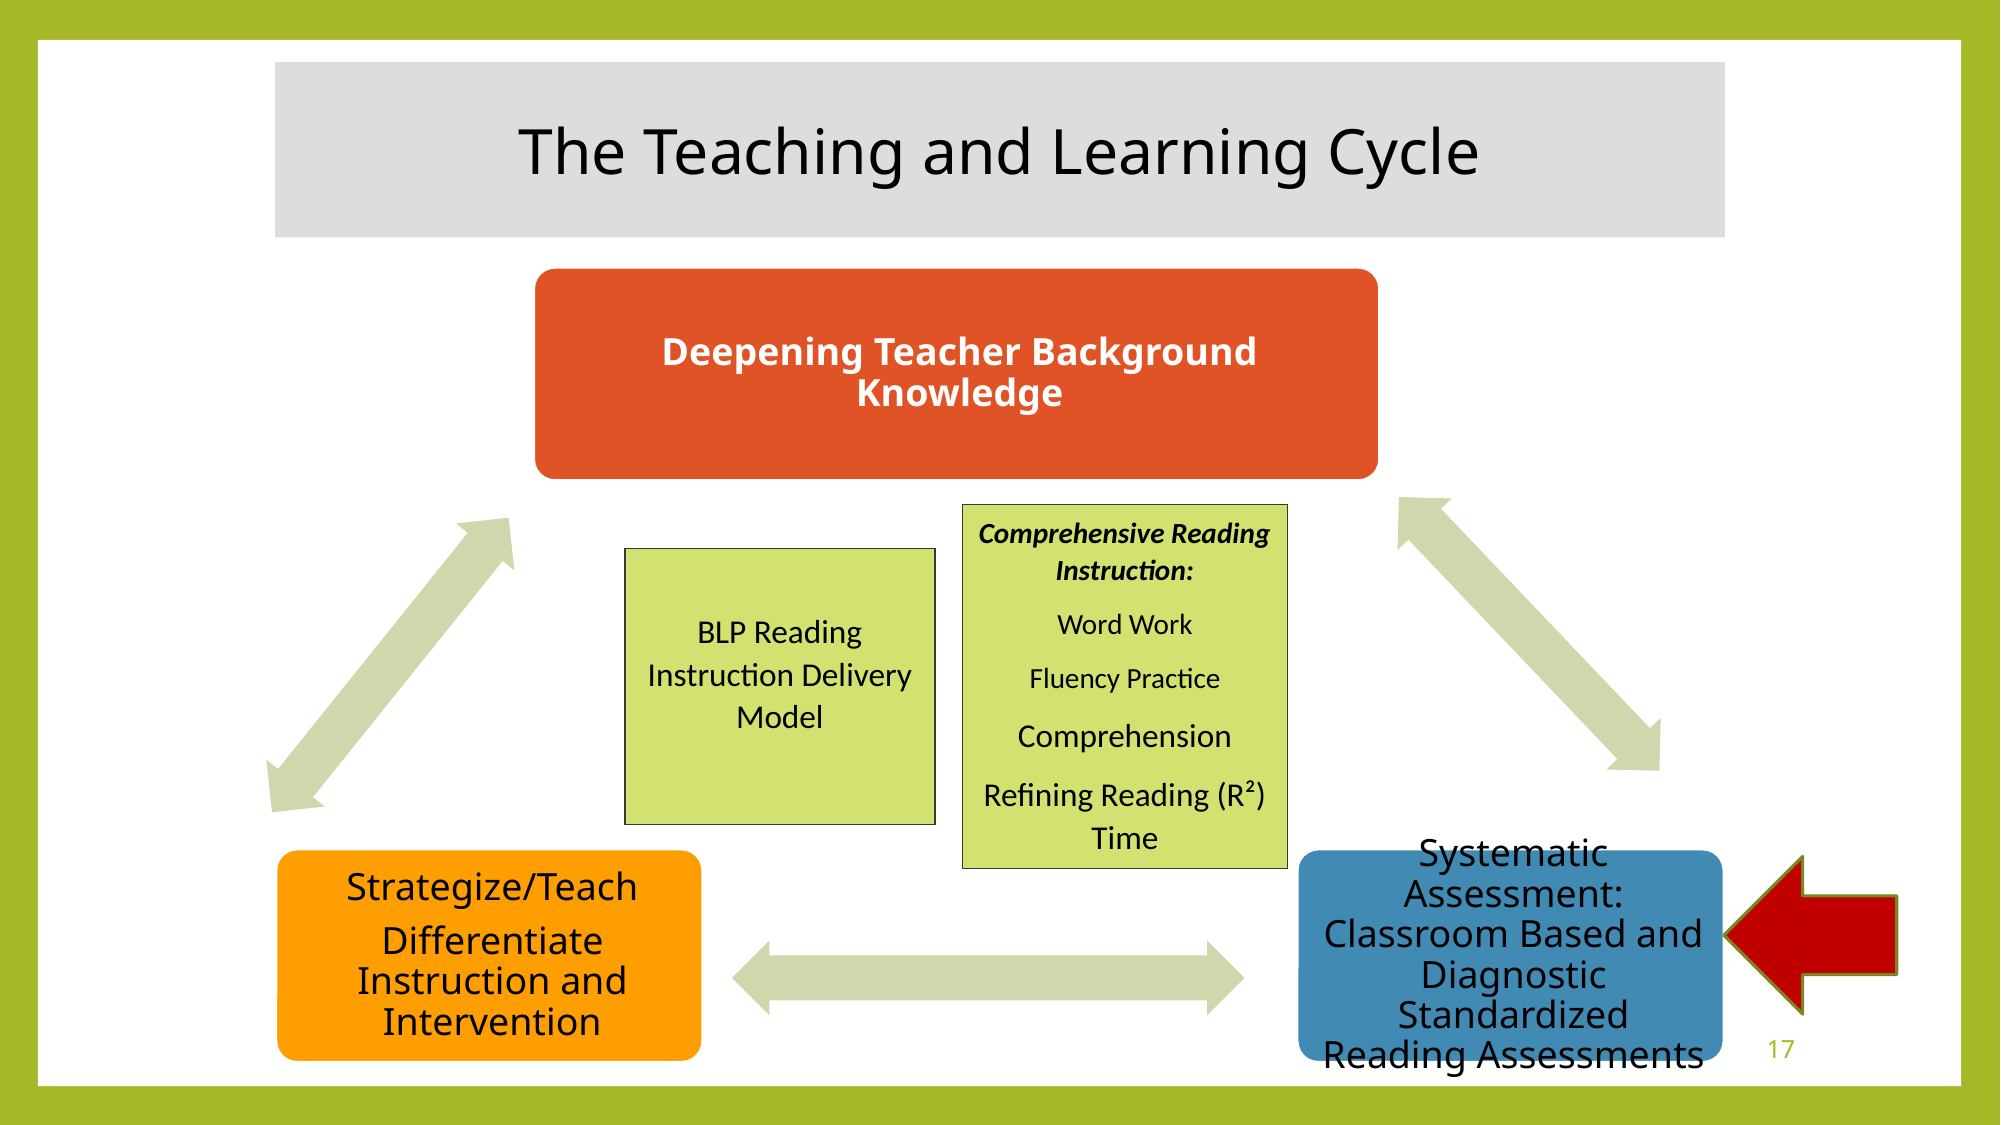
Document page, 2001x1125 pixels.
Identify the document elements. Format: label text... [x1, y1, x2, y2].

slide_number 17 [1530, 1020, 1811, 1081]
text_box The Teaching and Learning Cycle [275, 62, 1725, 237]
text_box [275, 237, 1725, 1063]
text_box [1729, 855, 1899, 1016]
